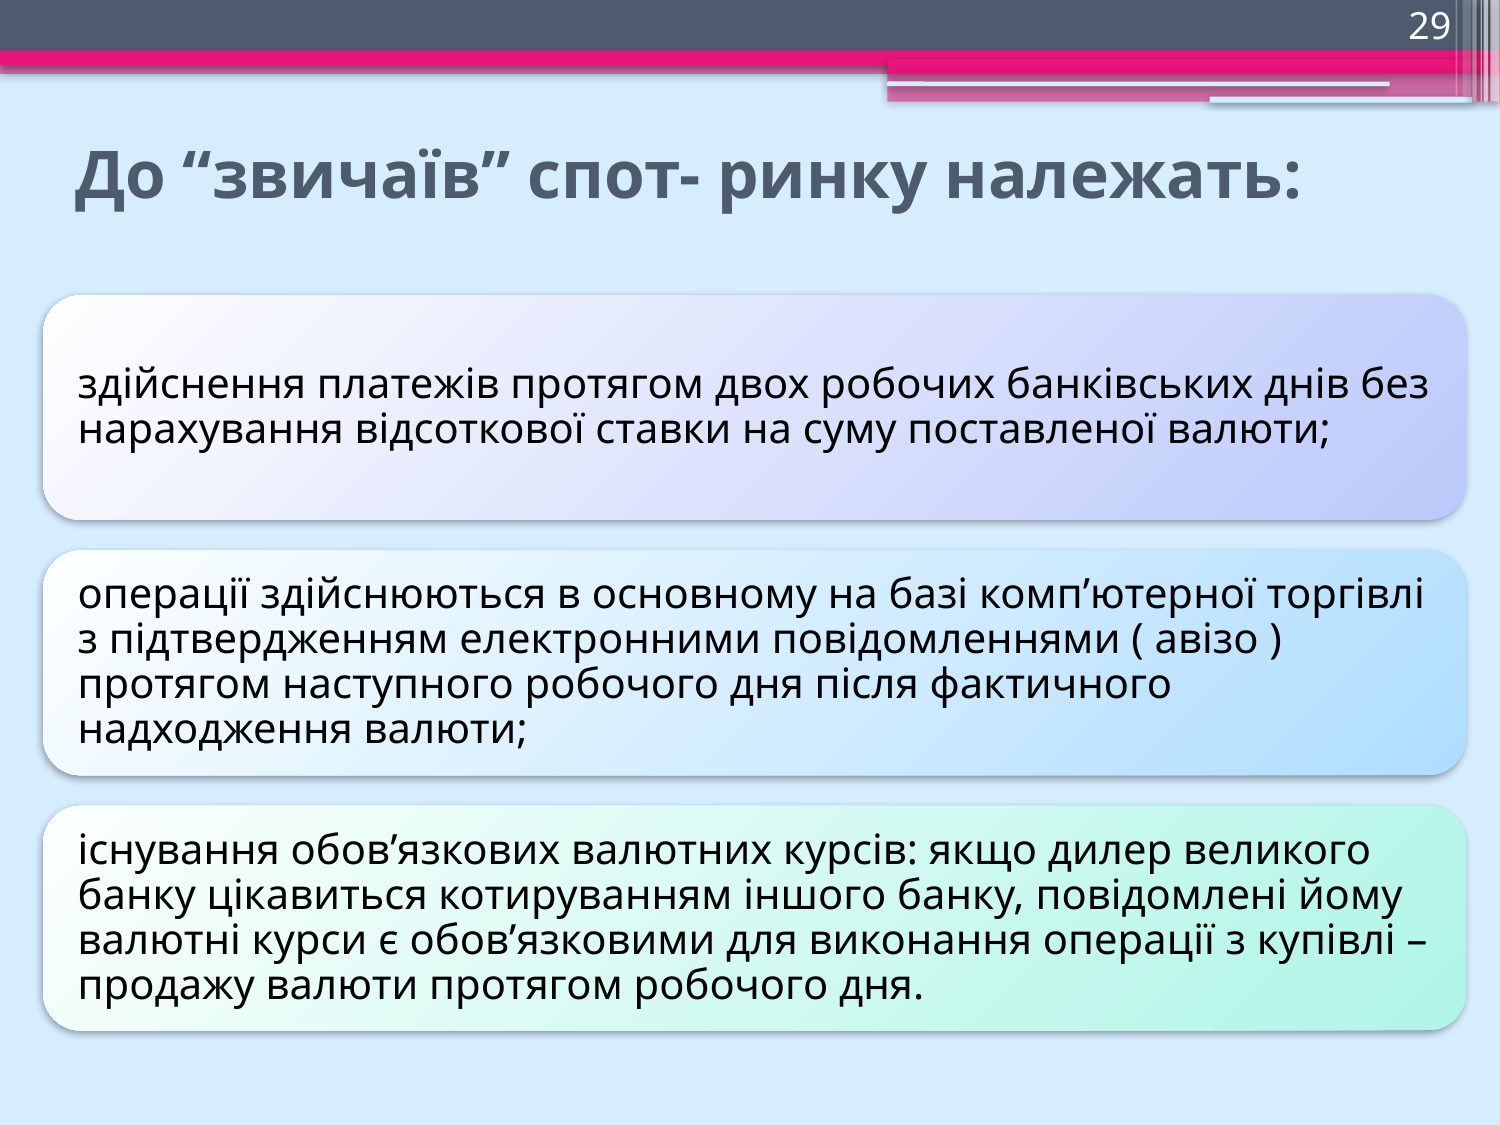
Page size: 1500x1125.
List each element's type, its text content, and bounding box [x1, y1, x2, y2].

title До “звичаїв” спот- ринку належать: [43, 123, 1435, 241]
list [42, 243, 1467, 1083]
slide_number 29 [1341, 0, 1466, 61]
